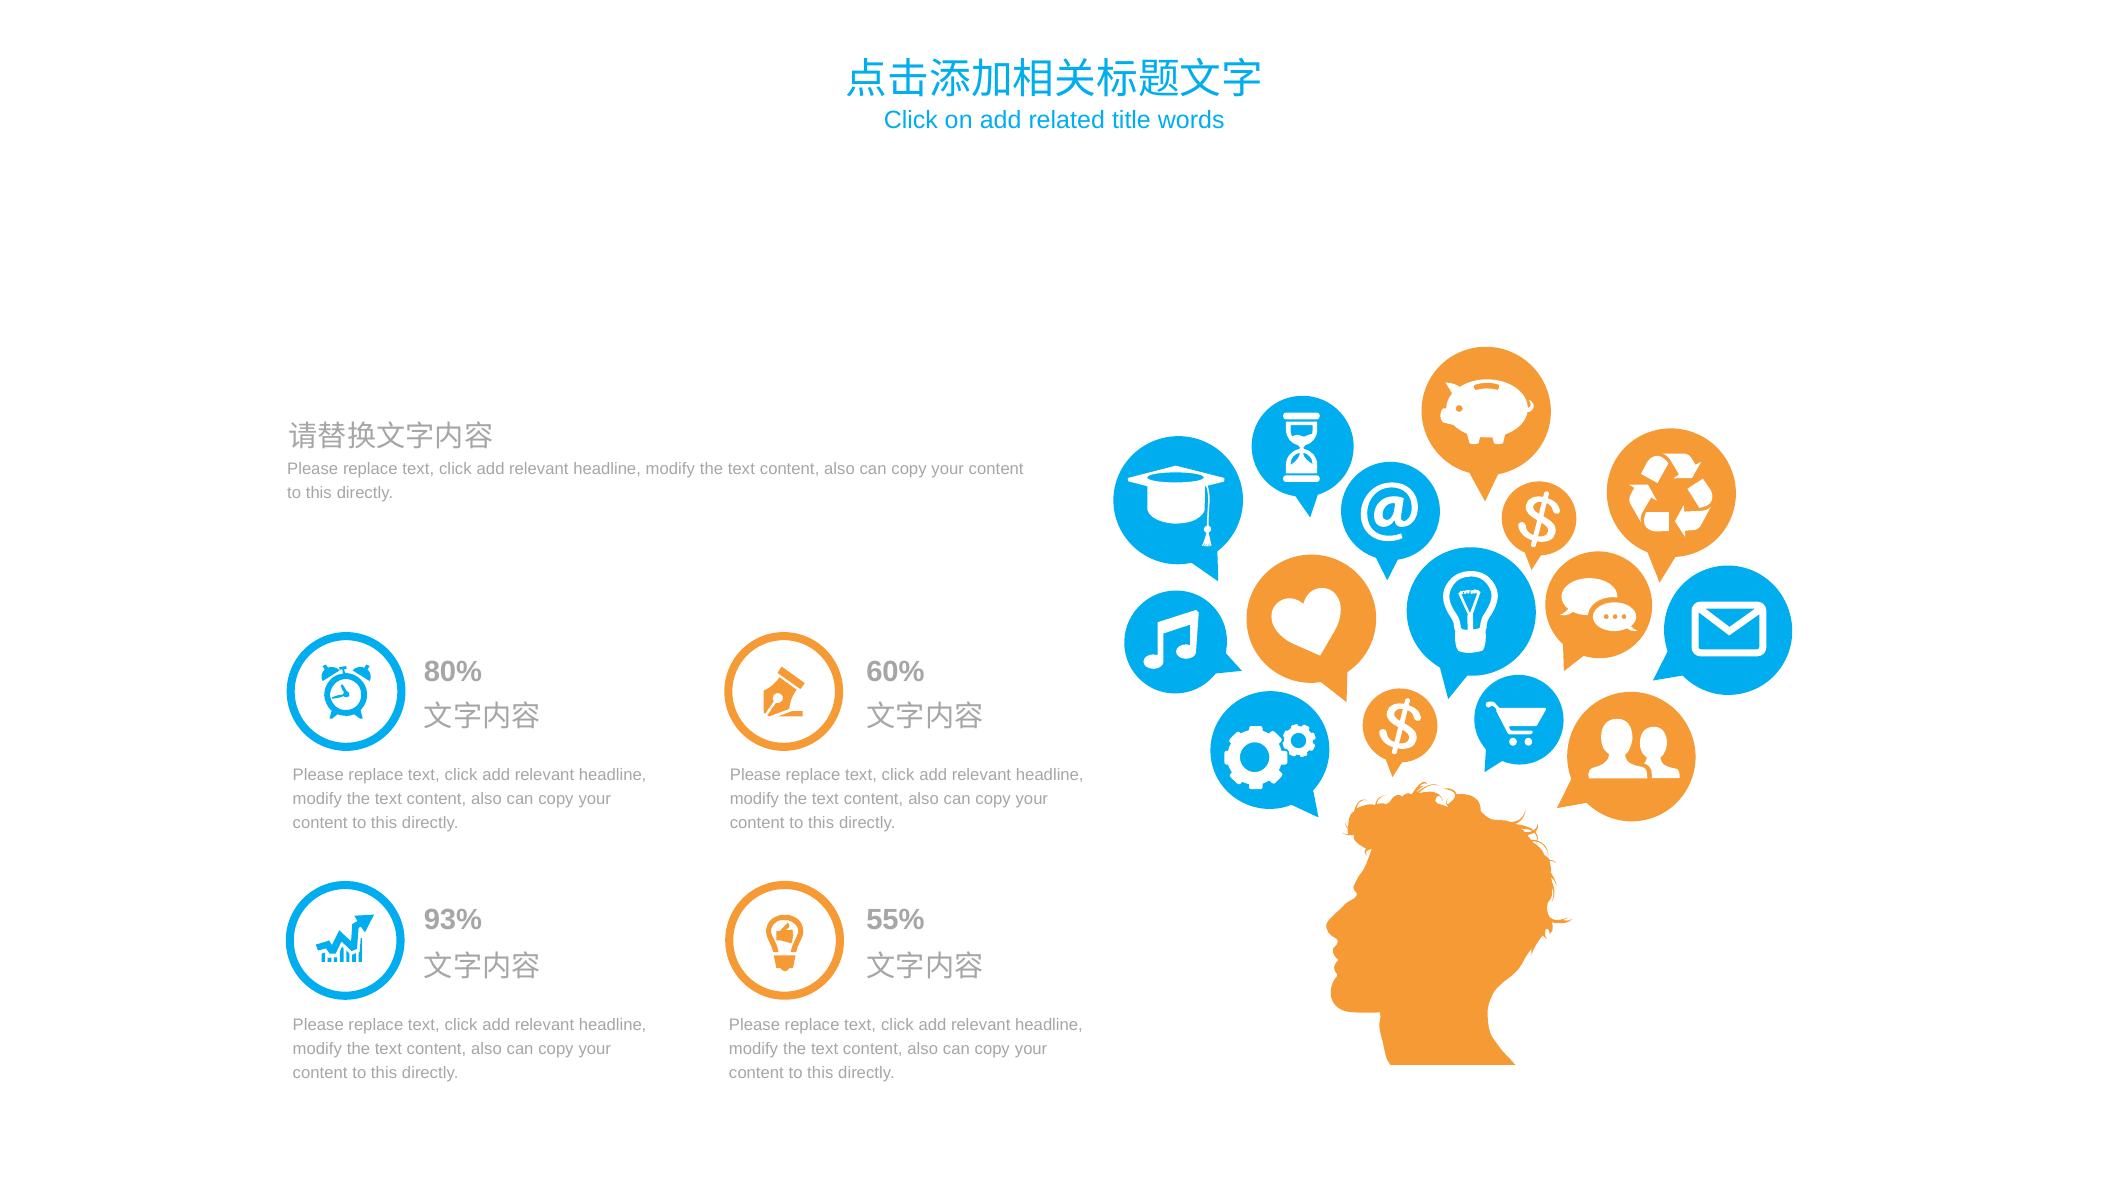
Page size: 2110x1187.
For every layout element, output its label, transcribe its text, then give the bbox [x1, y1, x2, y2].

text_box [321, 664, 367, 719]
text_box [763, 666, 805, 717]
text_box 文字内容 [851, 932, 999, 990]
text_box [766, 914, 804, 953]
text_box 请替换文字内容 [274, 402, 509, 446]
text_box Please replace text, click add relevant headline, modify the text content, also can copy your content to this directly. [278, 752, 672, 840]
text_box 文字内容 [409, 932, 556, 990]
text_box 点击添加相关标题文字 [803, 44, 1307, 107]
text_box Please replace text, click add relevant headline, modify the text content, also can copy your content to this directly. [715, 752, 1108, 840]
text_box [773, 955, 796, 972]
text_box [321, 952, 325, 962]
text_box [723, 631, 845, 752]
text_box [285, 631, 407, 752]
text_box [284, 879, 406, 1001]
text_box [352, 664, 371, 682]
text_box [724, 879, 846, 1001]
text_box [339, 946, 344, 962]
text_box [358, 938, 362, 962]
text_box 60% [851, 638, 940, 696]
text_box 80% [408, 638, 498, 696]
text_box 文字内容 [851, 682, 999, 740]
text_box [346, 950, 350, 962]
text_box 55% [851, 886, 940, 943]
text_box Click on add related title words [864, 95, 1246, 158]
text_box Please replace text, click add relevant headline, modify the text content, also can copy your content to this directly. [272, 446, 1051, 509]
text_box Please replace text, click add relevant headline, modify the text content, also can copy your content to this directly. [278, 1002, 672, 1090]
text_box 93% [408, 886, 498, 943]
text_box [315, 914, 375, 954]
text_box Please replace text, click add relevant headline, modify the text content, also can copy your content to this directly. [714, 1002, 1108, 1090]
text_box 文字内容 [409, 682, 556, 740]
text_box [1108, 338, 1800, 1065]
